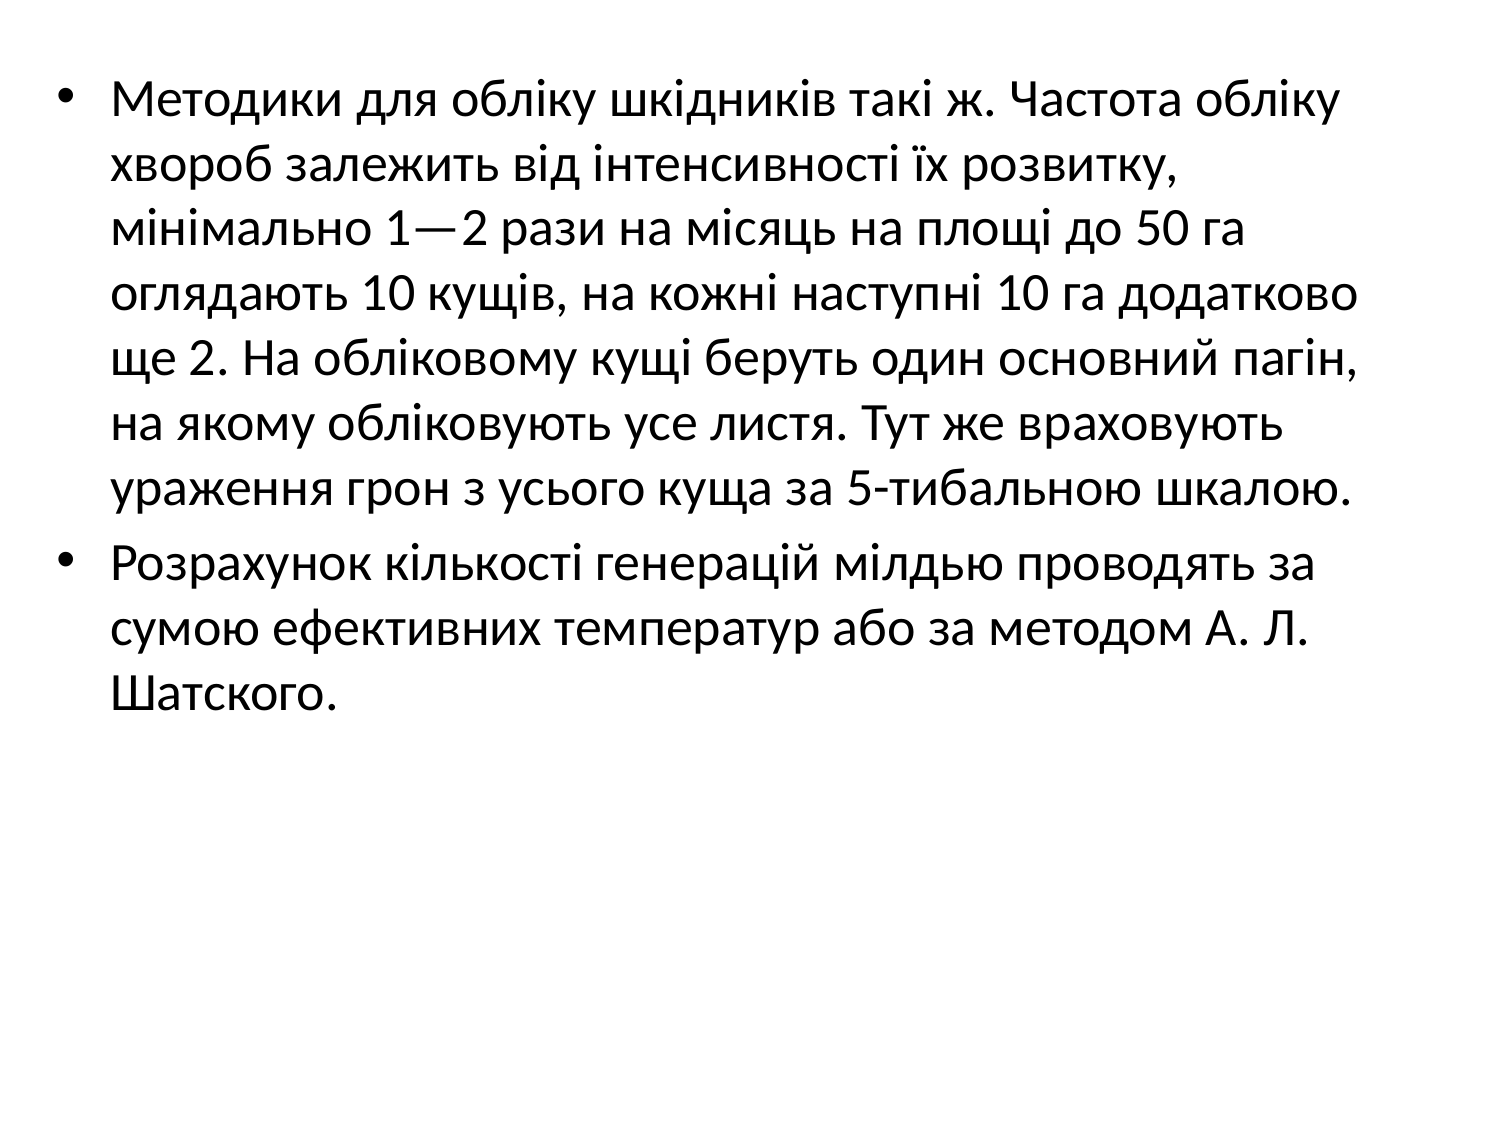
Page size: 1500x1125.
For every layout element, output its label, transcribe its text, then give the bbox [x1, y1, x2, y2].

list Методики для обліку шкідників такі ж. Частота обліку хвороб залежить від інтенсивності їх розвитку, мінімально 1—2 рази на місяць на площі до 50 га оглядають 10 кущів, на кожні наступні 10 га додатково ще 2. На обліковому кущі беруть один основний пагін, на якому обліковують усе листя. Тут же враховують ураження грон з усього куща за 5-тибальною шкалою. Розрахунок кількості генерацій мілдью проводять за сумою ефективних температур або за методом А. Л. Шатского. [41, 54, 1392, 797]
